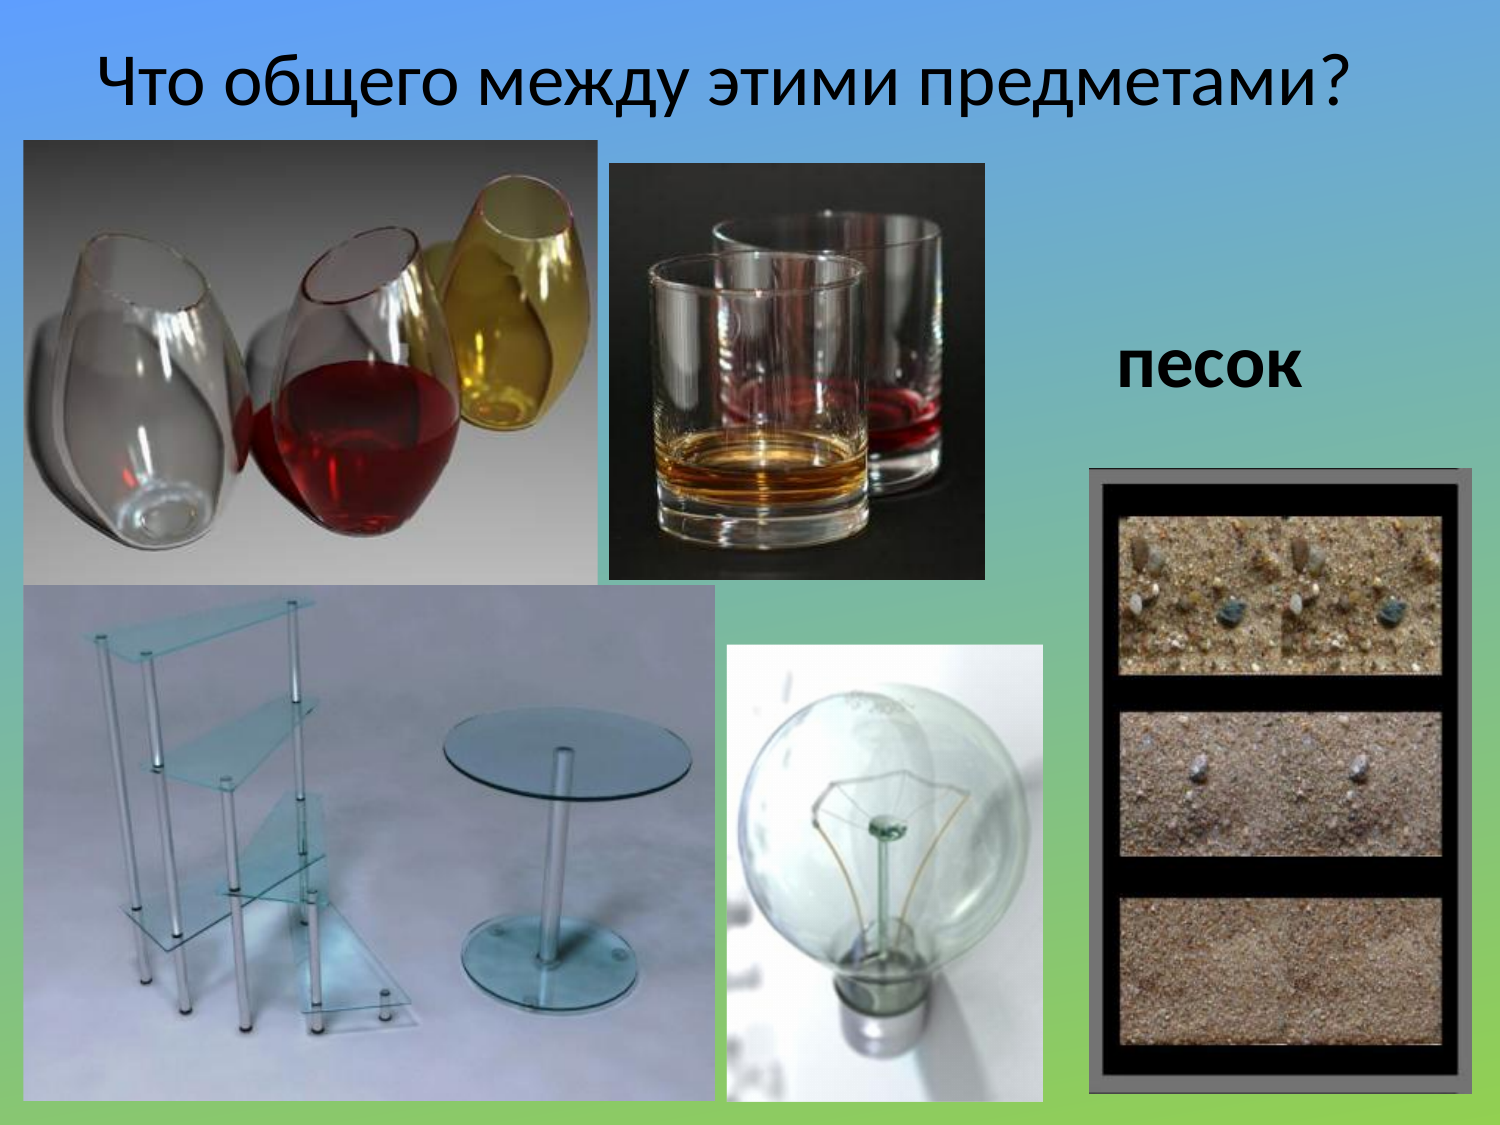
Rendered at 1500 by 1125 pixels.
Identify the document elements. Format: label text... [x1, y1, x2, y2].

picture [609, 163, 985, 580]
picture [23, 140, 1472, 1101]
text_box Что общего между этими предметами? [82, 23, 1442, 129]
text_box песок [1101, 304, 1395, 410]
